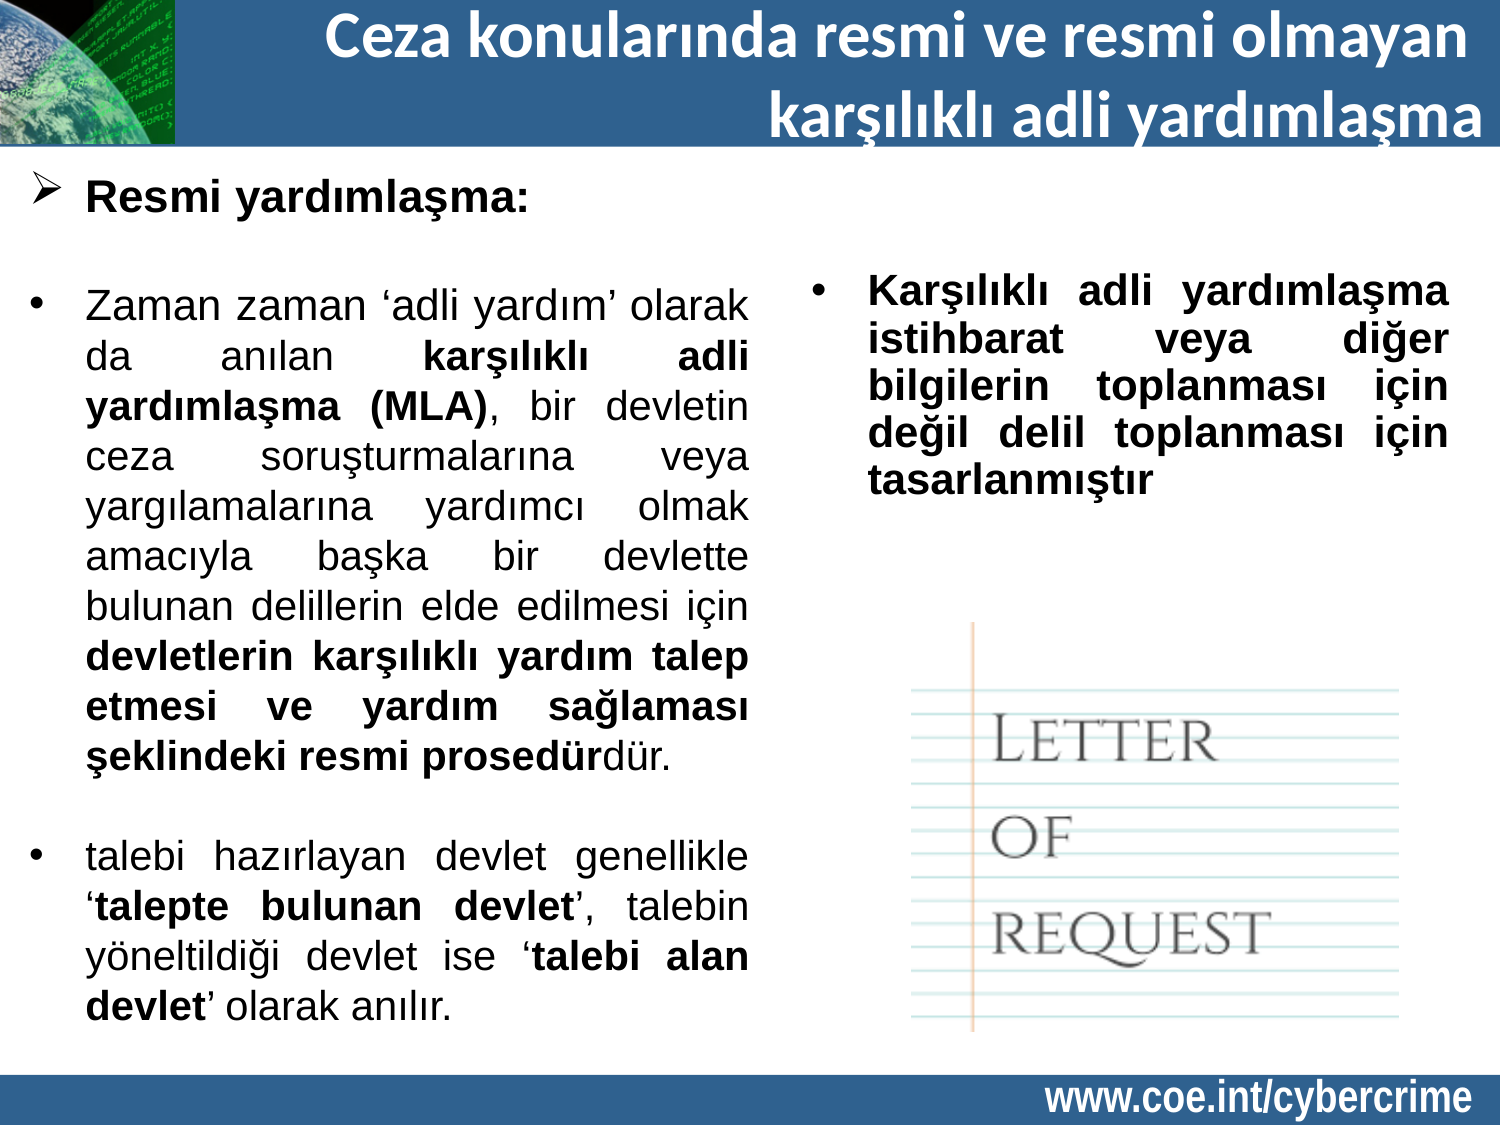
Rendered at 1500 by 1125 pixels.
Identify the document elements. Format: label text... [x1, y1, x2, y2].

picture [911, 621, 1399, 1032]
text_box www.coe.int/cybercrime [1030, 1059, 1500, 1125]
text_box Ceza konularında resmi ve resmi olmayan karşılıklı adli yardımlaşma [177, 0, 1500, 149]
text_box Karşılıklı adli yardımlaşma istihbarat veya diğer bilgilerin toplanması için değil delil toplanması için tasarlanmıştır [796, 260, 1465, 512]
text_box Resmi yardımlaşma: Zaman zaman ‘adli yardım’ olarak da anılan karşılıklı adli yardımlaşma (MLA), bir devletin ceza soruşturmalarına veya yargılamalarına yardımcı olmak amacıyla başka bir devlette bulunan delillerin elde edilmesi için devletlerin karşılıklı yardım talep etmesi ve yardım sağlaması şeklindeki resmi prosedürdür. talebi hazırlayan devlet genellikle ‘talepte bulunan devlet’, talebin yöneltildiği devlet ise ‘talebi alan devlet’ olarak anılır. [14, 158, 765, 1037]
text_box [0, 1073, 1030, 1125]
picture [0, 0, 175, 144]
